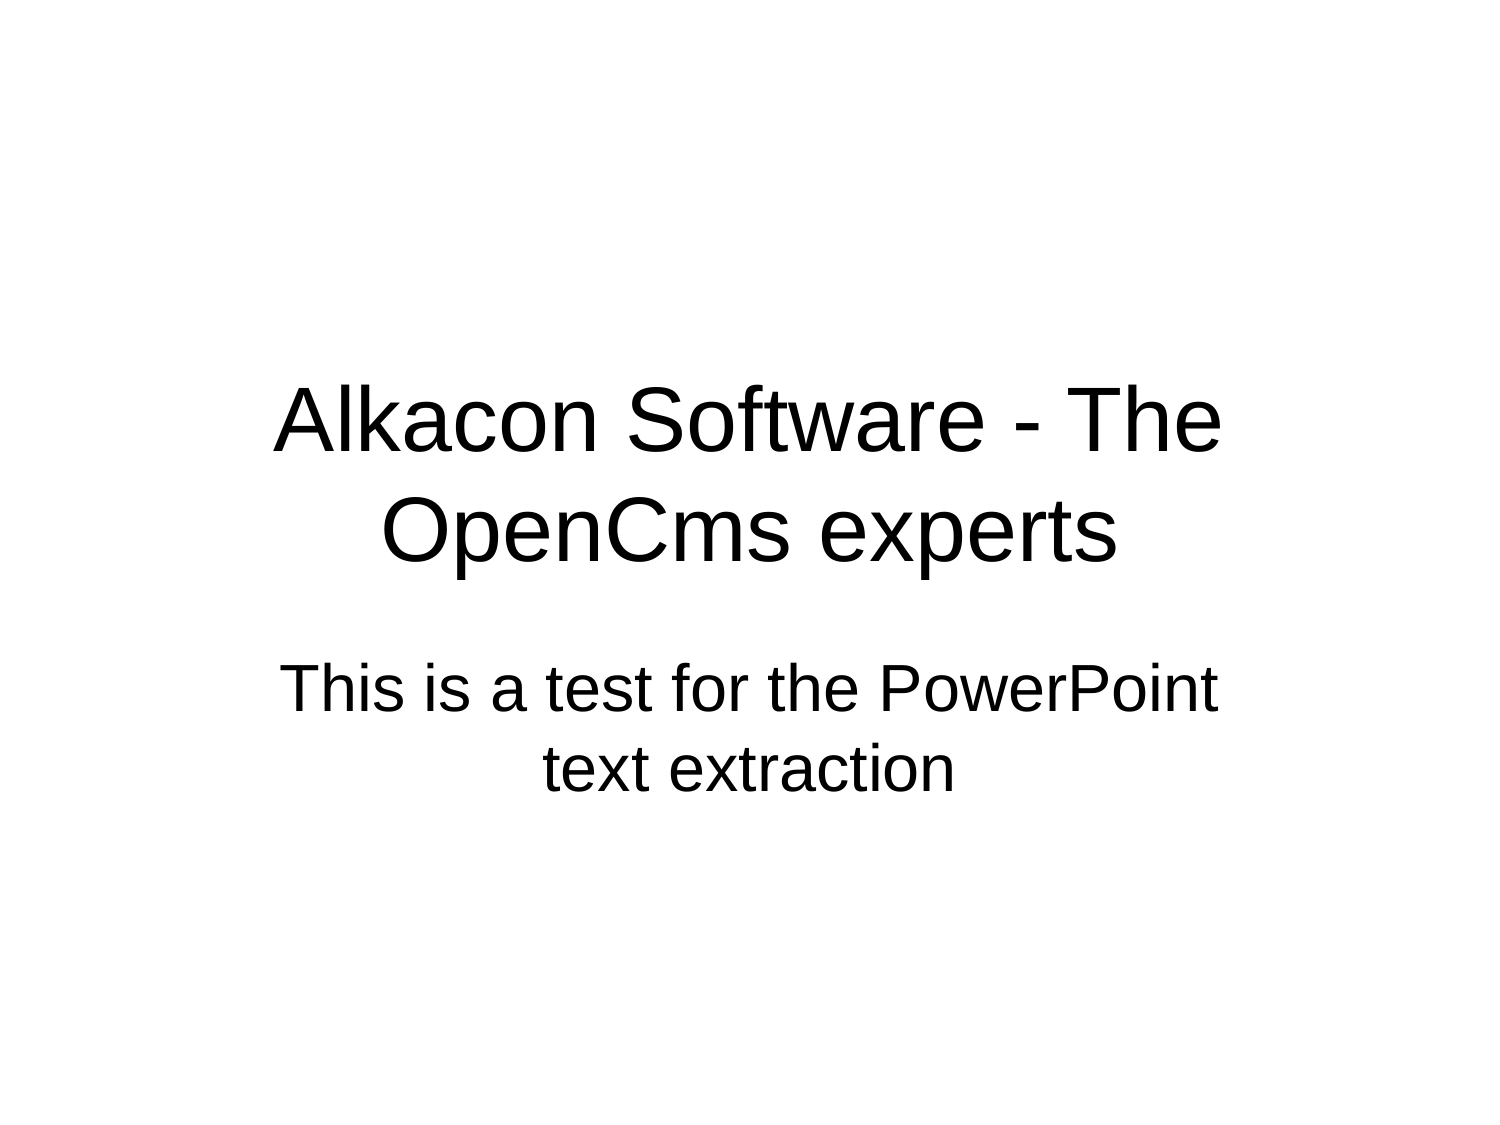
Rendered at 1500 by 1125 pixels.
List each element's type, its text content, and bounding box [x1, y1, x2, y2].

subtitle This is a test for the PowerPoint text extraction [224, 637, 1276, 926]
title Alkacon Software - The OpenCms experts [112, 349, 1388, 591]
